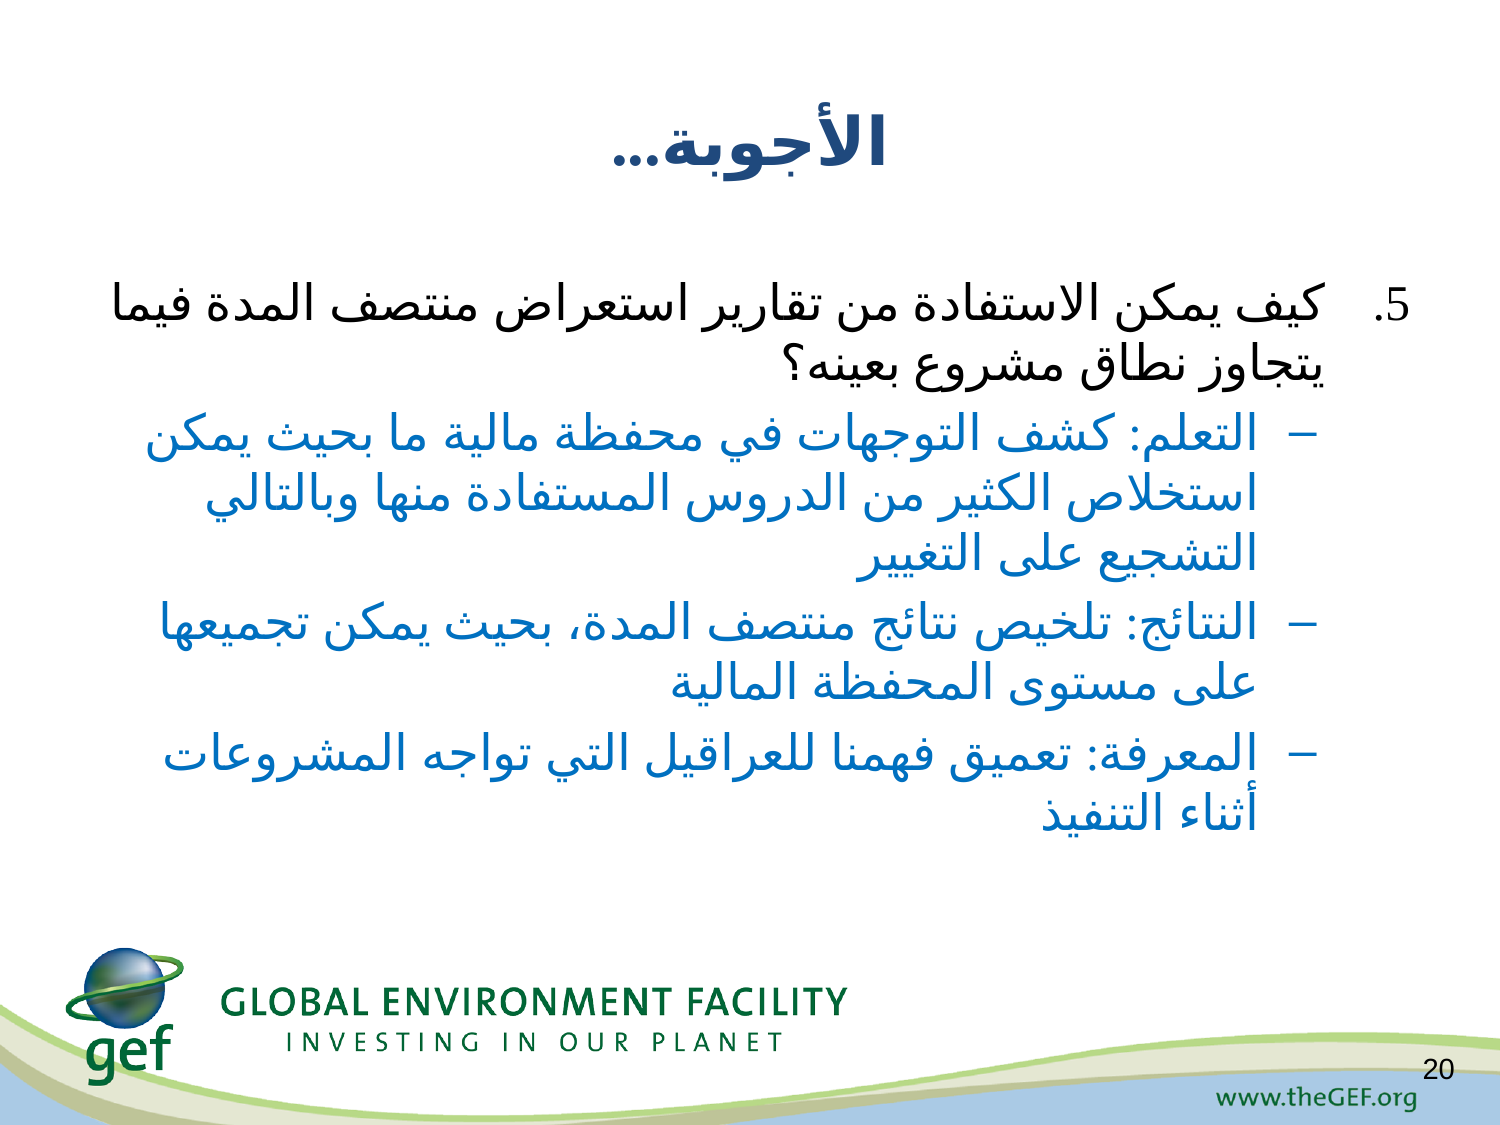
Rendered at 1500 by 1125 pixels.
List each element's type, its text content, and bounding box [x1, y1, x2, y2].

list كيف يمكن الاستفادة من تقارير استعراض منتصف المدة فيما يتجاوز نطاق مشروع بعينه؟ التعلم: كشف التوجهات في محفظة مالية ما بحيث يمكن استخلاص الكثير من الدروس المستفادة منها وبالتالي التشجيع على التغيير النتائج: تلخيص نتائج منتصف المدة، بحيث يمكن تجميعها على مستوى المحفظة المالية المعرفة: تعميق فهمنا للعراقيل التي تواجه المشروعات أثناء التنفيذ [74, 262, 1426, 1006]
title الأجوبة... [74, 44, 1426, 233]
picture [0, 920, 1500, 1125]
slide_number 20 [1407, 1042, 1500, 1103]
